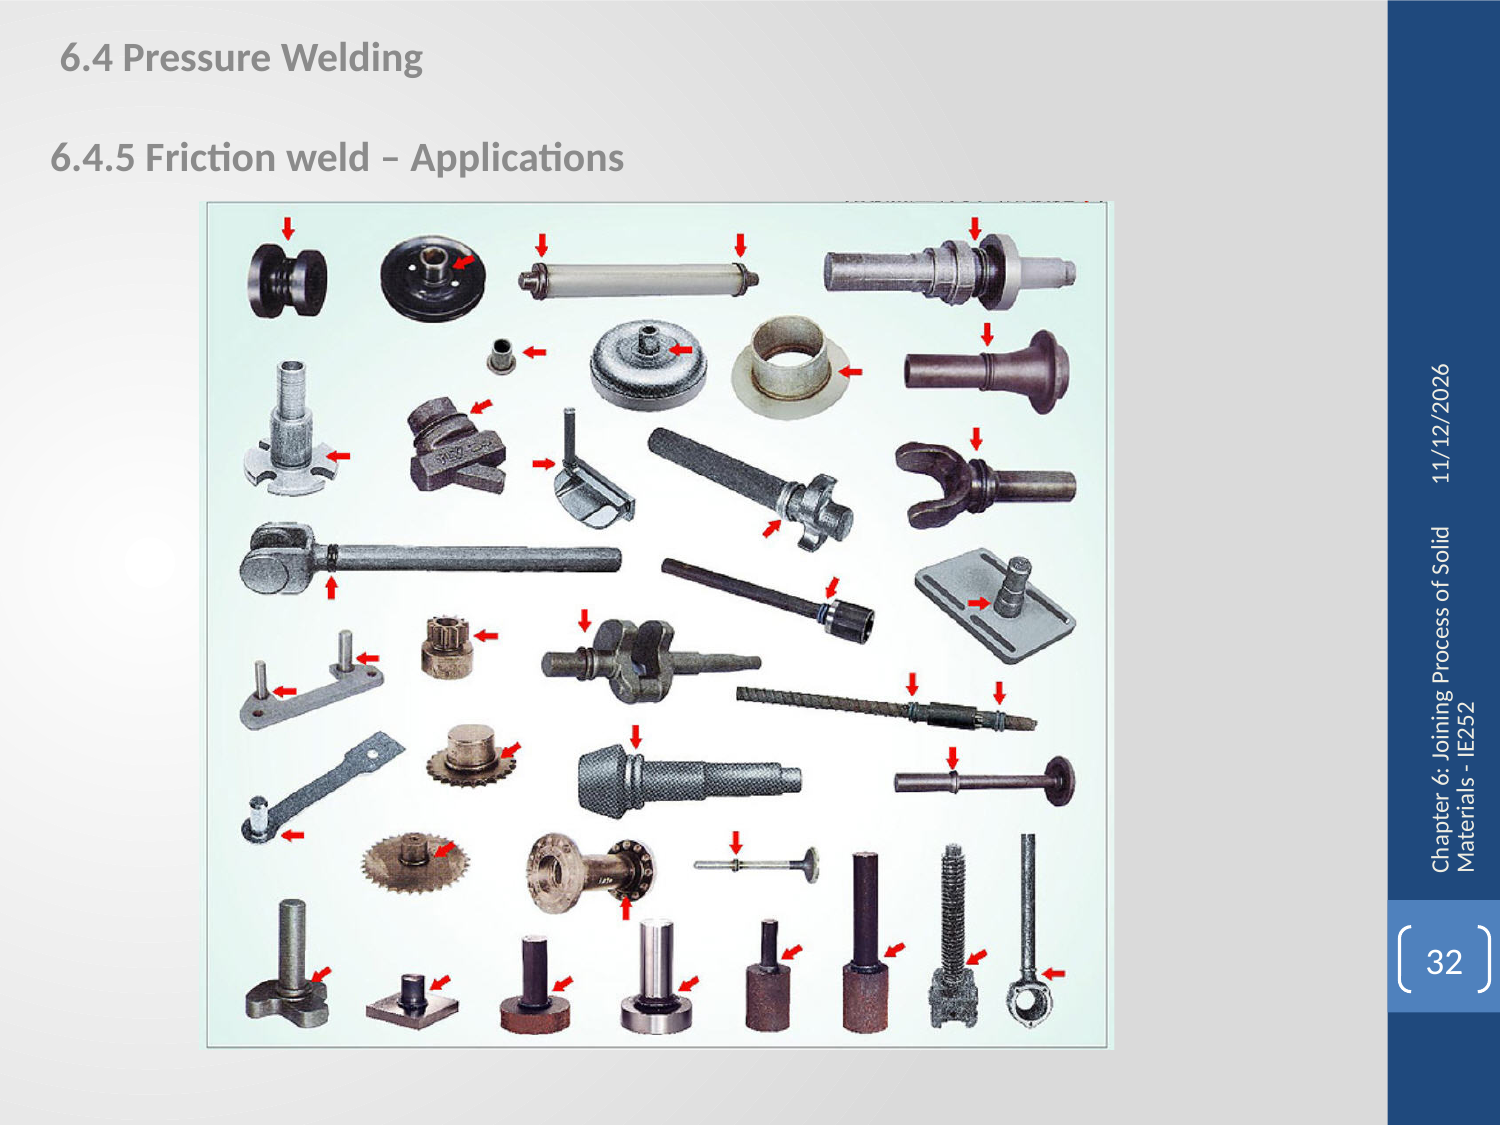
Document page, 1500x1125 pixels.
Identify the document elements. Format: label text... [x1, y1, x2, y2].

footer Chapter 6: Joining Process of Solid Materials - IE252 [1408, 500, 1469, 889]
slide_number 32 [1397, 925, 1492, 994]
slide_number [1408, 100, 1469, 500]
picture [198, 200, 1115, 1051]
text_box 6.4 Pressure Welding 6.4.5 Friction weld – Applications [35, 93, 1311, 188]
